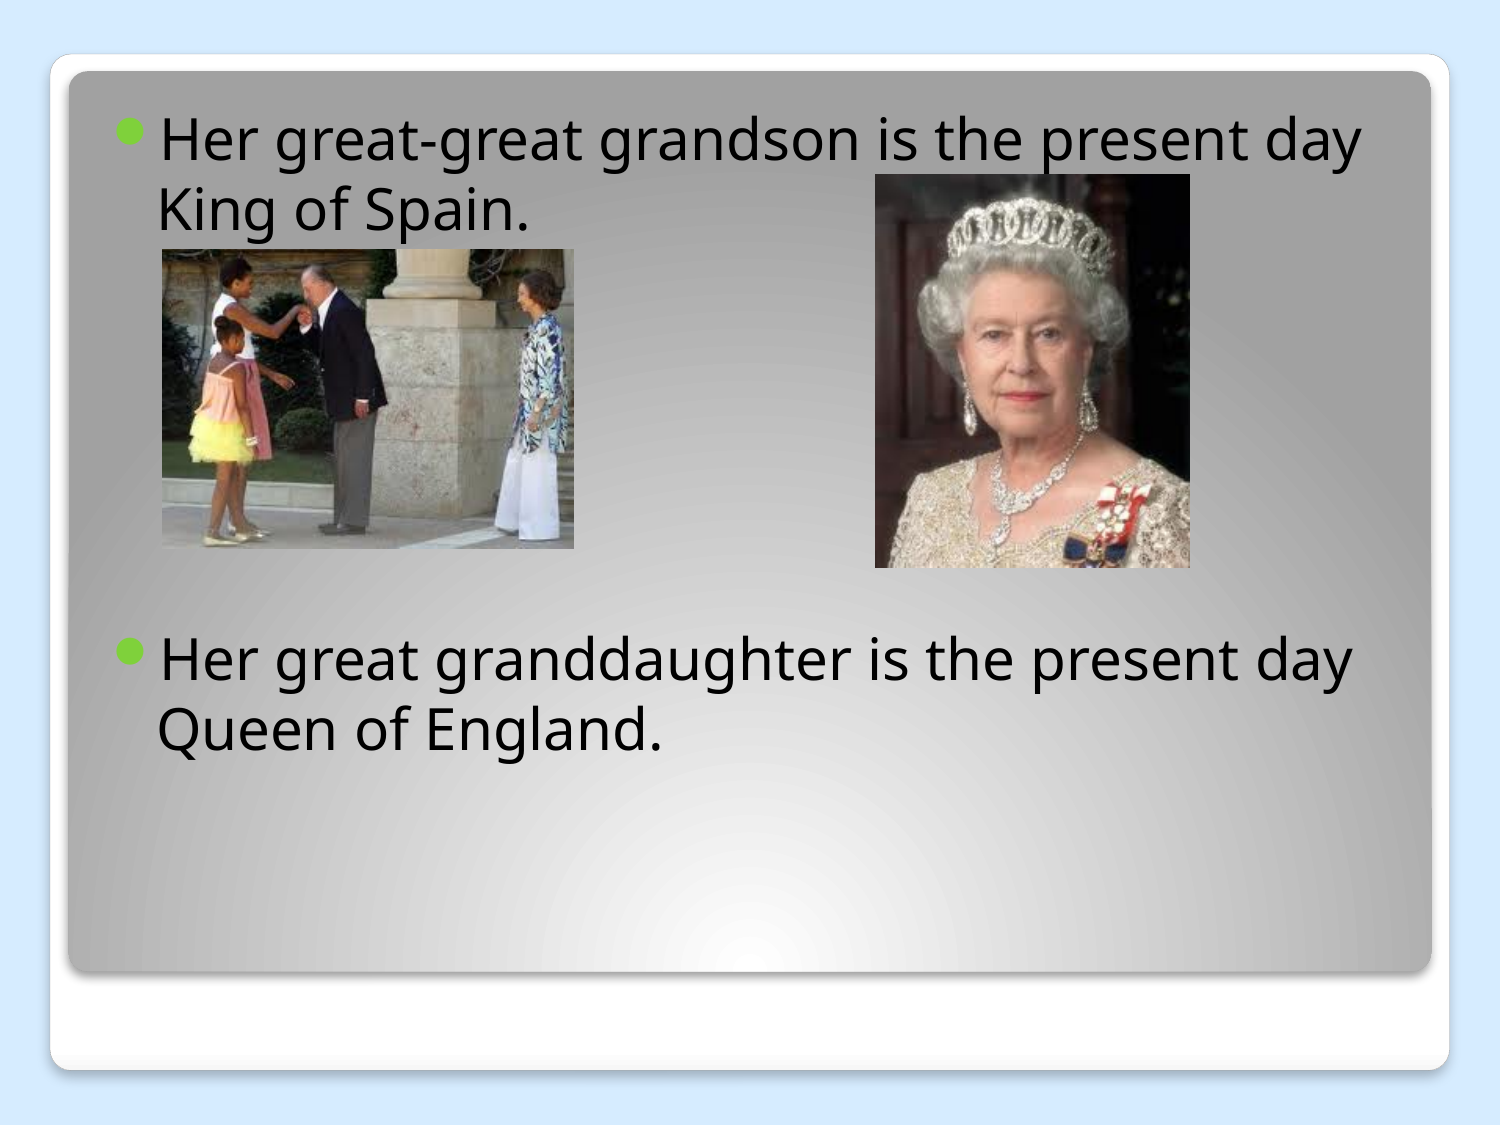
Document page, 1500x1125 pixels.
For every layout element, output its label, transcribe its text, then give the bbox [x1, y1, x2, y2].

picture [162, 249, 574, 549]
list Her great-great grandson is the present day King of Spain. Her great granddaughter is the present day Queen of England. [82, 86, 1425, 774]
picture [874, 174, 1190, 568]
